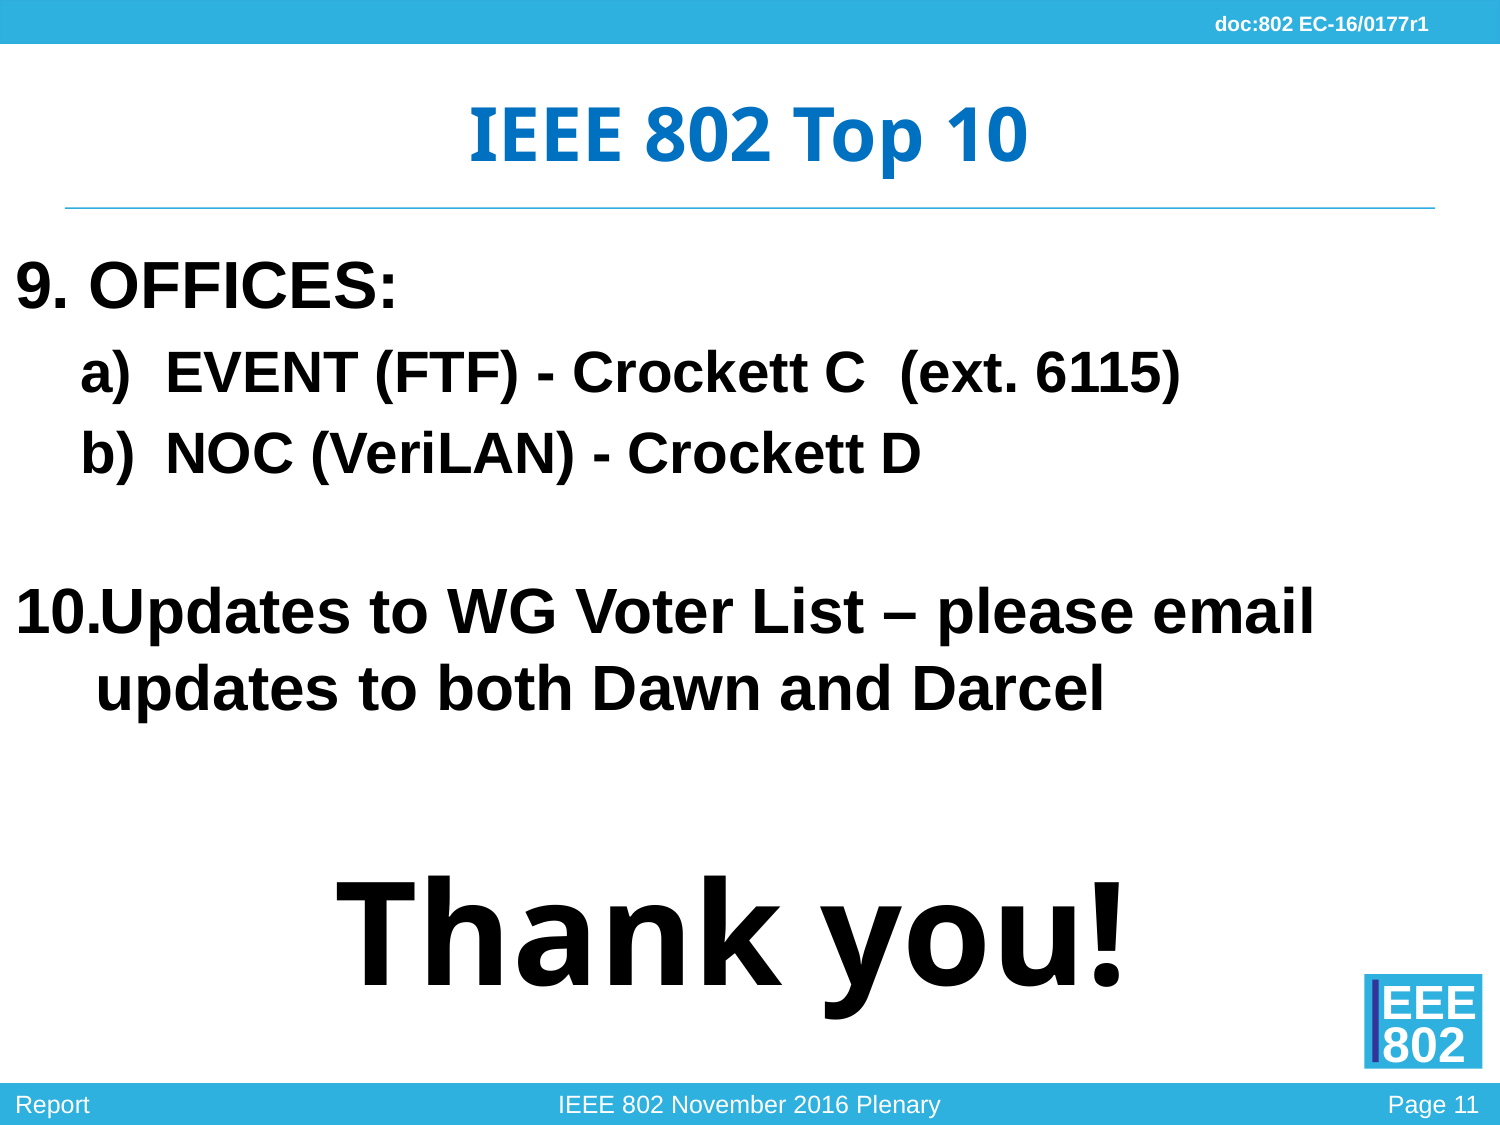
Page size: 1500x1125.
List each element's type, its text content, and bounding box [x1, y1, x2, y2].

list 9. OFFICES: EVENT (FTF) - Crockett C (ext. 6115) NOC (VeriLAN) - Crockett D [0, 234, 1500, 562]
title IEEE 802 Top 10 [75, 66, 1425, 197]
text_box Updates to WG Voter List – please email updates to both Dawn and Darcel Thank you! [0, 562, 1500, 1024]
